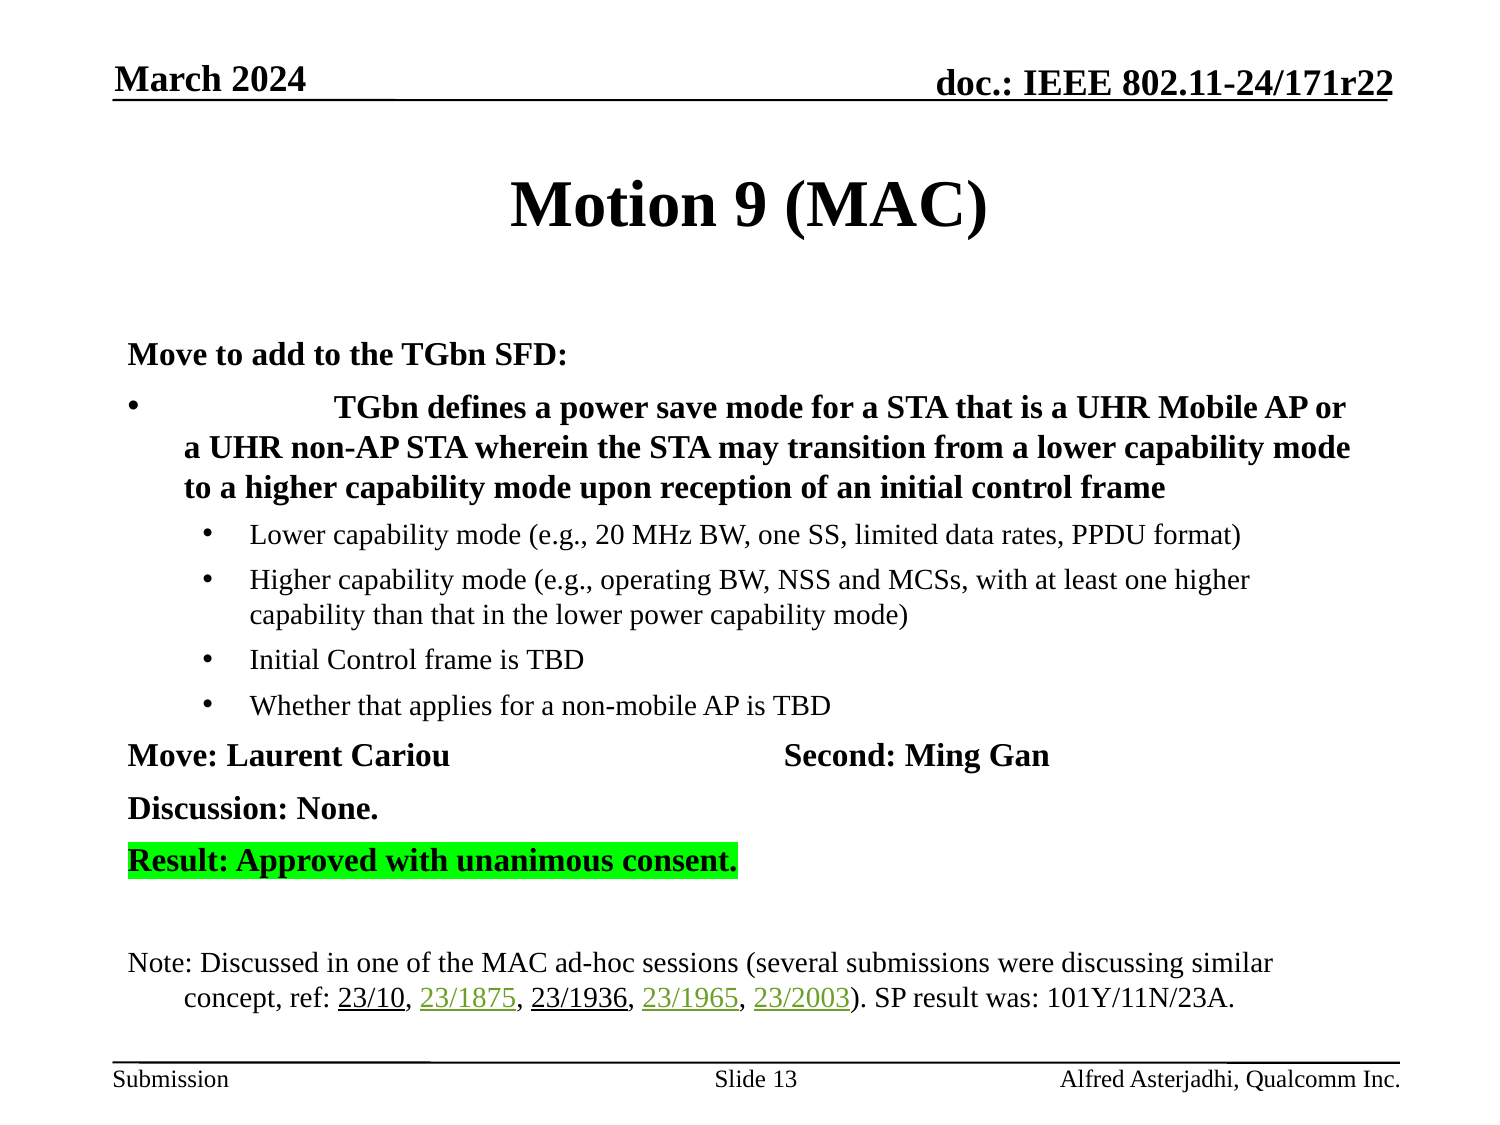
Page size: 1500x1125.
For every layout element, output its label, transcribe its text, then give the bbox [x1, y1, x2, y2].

list Move to add to the TGbn SFD: TGbn defines a power save mode for a STA that is a UHR Mobile AP or a UHR non-AP STA wherein the STA may transition from a lower capability mode to a higher capability mode upon reception of an initial control frame Lower capability mode (e.g., 20 MHz BW, one SS, limited data rates, PPDU format) Higher capability mode (e.g., operating BW, NSS and MCSs, with at least one higher capability than that in the lower power capability mode) Initial Control frame is TBD Whether that applies for a non-mobile AP is TBD Move: Laurent Cariou Second: Ming Gan Discussion: None. Result: Approved with unanimous consent. Note: Discussed in one of the MAC ad-hoc sessions (several submissions were discussing similar concept, ref: 23/10, 23/1875, 23/1936, 23/1965, 23/2003). SP result was: 101Y/11N/23A. [112, 324, 1388, 1063]
title Motion 9 (MAC) [112, 112, 1388, 288]
footer Alfred Asterjadhi, Qualcomm Inc. [878, 1061, 1402, 1093]
slide_number Slide 13 [712, 1061, 800, 1123]
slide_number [114, 54, 423, 100]
